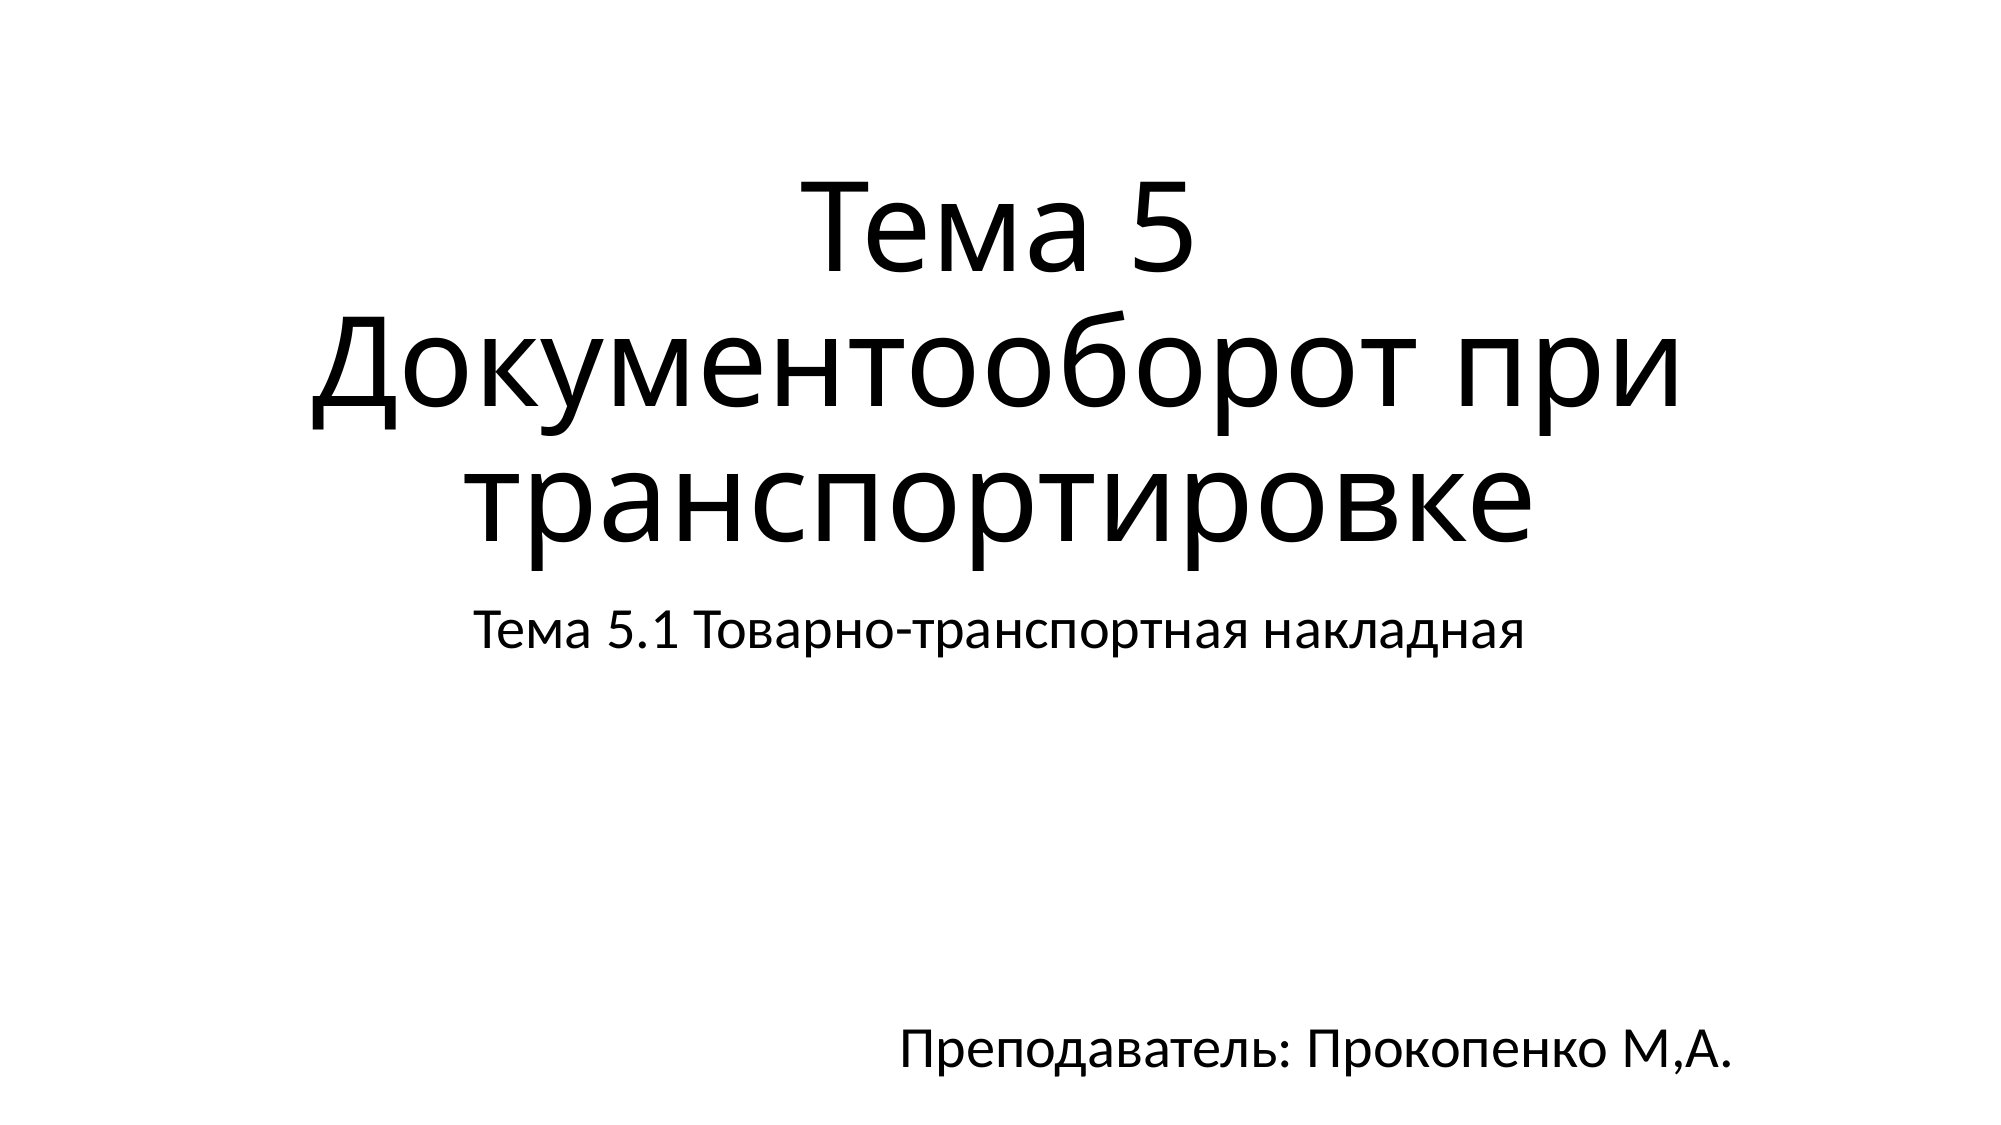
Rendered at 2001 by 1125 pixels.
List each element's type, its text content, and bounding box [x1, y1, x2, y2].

title Тема 5 Документооборот при транспортировке [249, 184, 1750, 576]
subtitle Тема 5.1 Товарно-транспортная накладная Преподаватель: Прокопенко М,А. [249, 590, 1750, 863]
